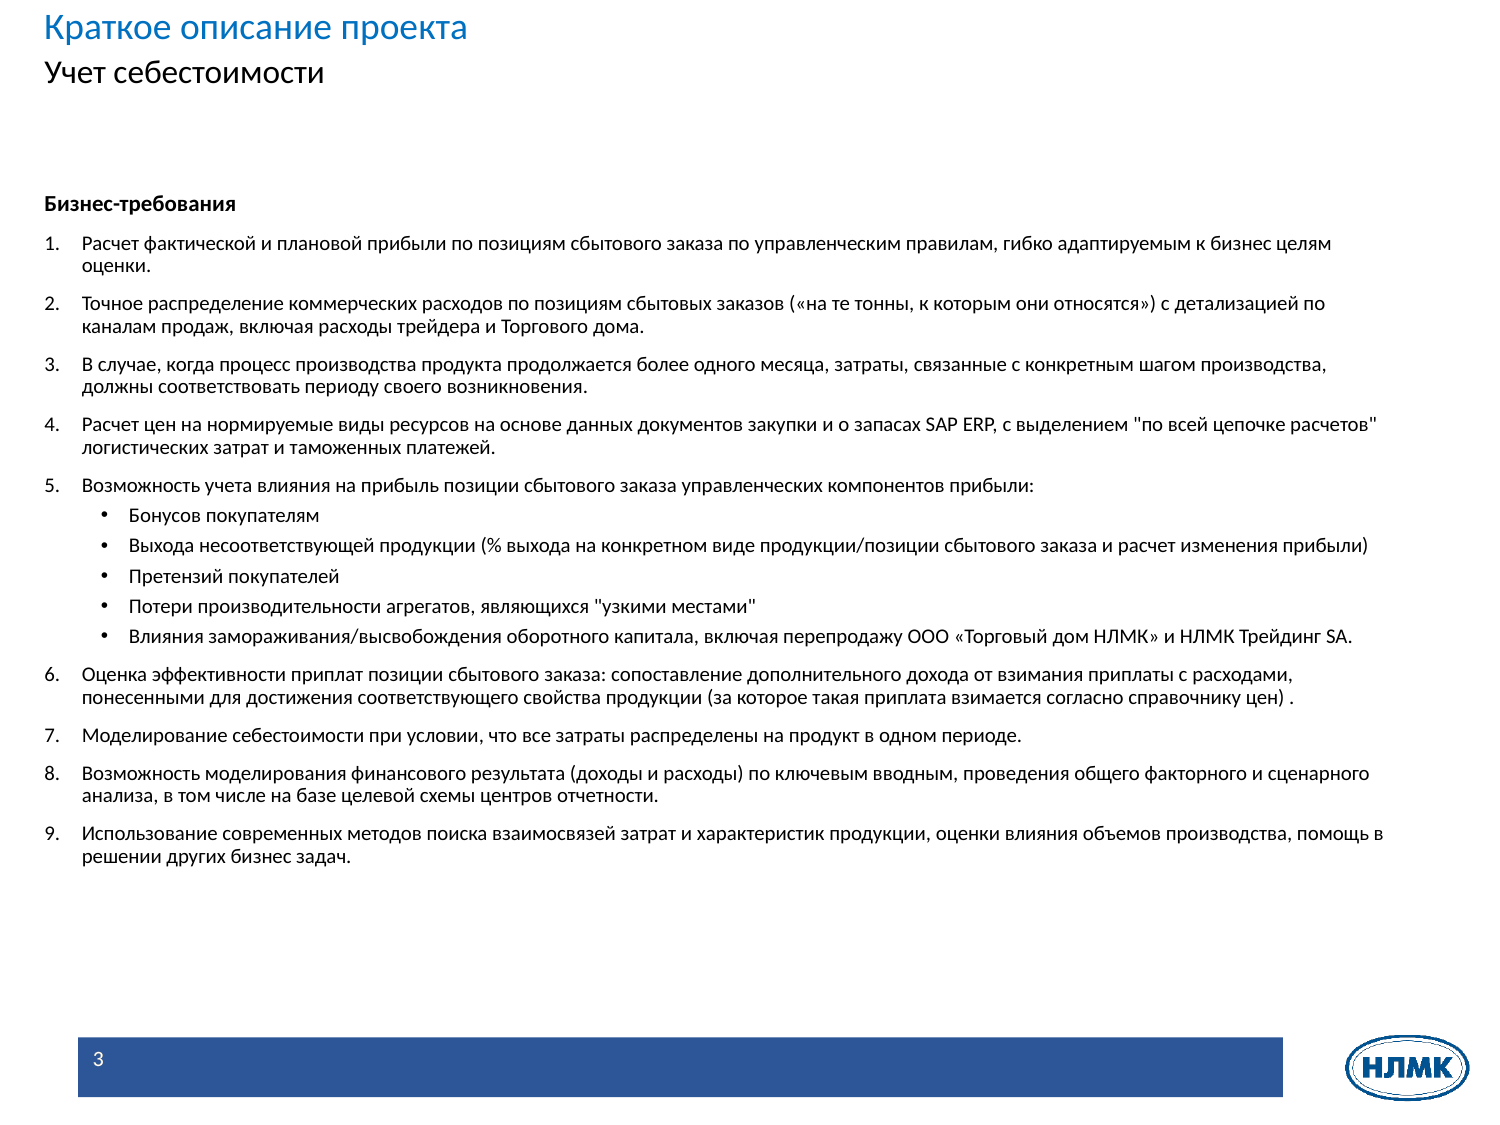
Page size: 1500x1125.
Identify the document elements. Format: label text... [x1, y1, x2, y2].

list Бизнес-требования Расчет фактической и плановой прибыли по позициям сбытового заказа по управленческим правилам, гибко адаптируемым к бизнес целям оценки. Точное распределение коммерческих расходов по позициям сбытовых заказов («на те тонны, к которым они относятся») с детализацией по каналам продаж, включая расходы трейдера и Торгового дома. В случае, когда процесс производства продукта продолжается более одного месяца, затраты, связанные с конкретным шагом производства, должны соответствовать периоду своего возникновения. Расчет цен на нормируемые виды ресурсов на основе данных документов закупки и о запасах SAP ERP, с выделением "по всей цепочке расчетов" логистических затрат и таможенных платежей. Возможность учета влияния на прибыль позиции сбытового заказа управленческих компонентов прибыли: Бонусов покупателям Выхода несоответствующей продукции (% выхода на конкретном виде продукции/позиции сбытового заказа и расчет изменения прибыли) Претензий покупателей Потери производительности агрегатов, являющихся "узкими местами" Влияния замораживания/высвобождения оборотного капитала, включая перепродажу ООО «Торговый дом НЛМК» и НЛМК Трейдинг SA. Оценка эффективности приплат позиции сбытового заказа: сопоставление дополнительного дохода от взимания приплаты с расходами, понесенными для достижения соответствующего свойства продукции (за которое такая приплата взимается согласно справочнику цен) . Моделирование себестоимости при условии, что все затраты распределены на продукт в одном периоде. Возможность моделирования финансового результата (доходы и расходы) по ключевым вводным, проведения общего факторного и сценарного анализа, в том числе на базе целевой схемы центров отчетности. Использование современных методов поиска взаимосвязей затрат и характеристик продукции, оценки влияния объемов производства, помощь в решении других бизнес задач. [29, 184, 1412, 882]
text_box Учет себестоимости [29, 42, 1424, 98]
text_box Краткое описание проекта [29, 0, 1500, 102]
picture [1327, 1011, 1487, 1124]
